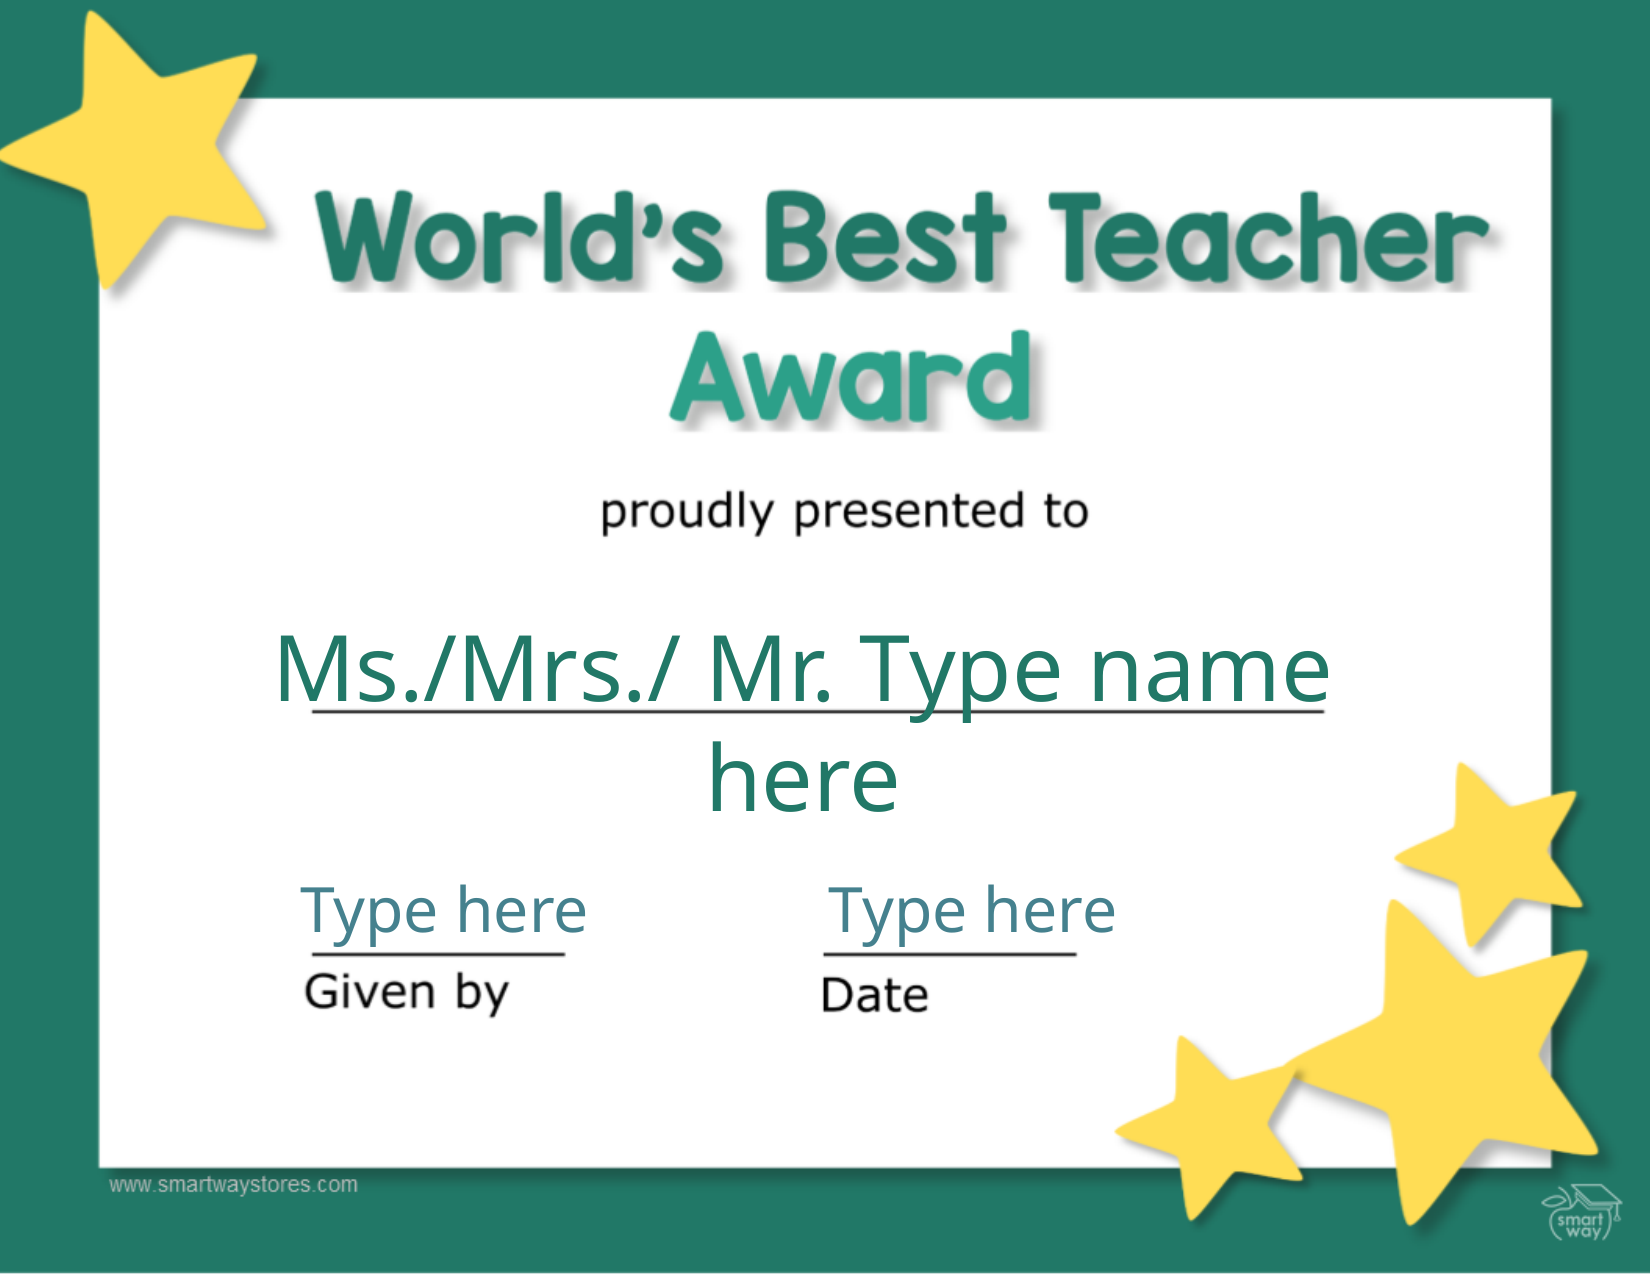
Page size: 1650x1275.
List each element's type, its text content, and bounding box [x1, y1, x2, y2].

text_box Ms./Mrs./ Mr. Type name here [206, 594, 1400, 845]
text_box Type here [791, 854, 1156, 960]
text_box Type here [262, 854, 627, 960]
picture [0, 0, 1650, 1275]
